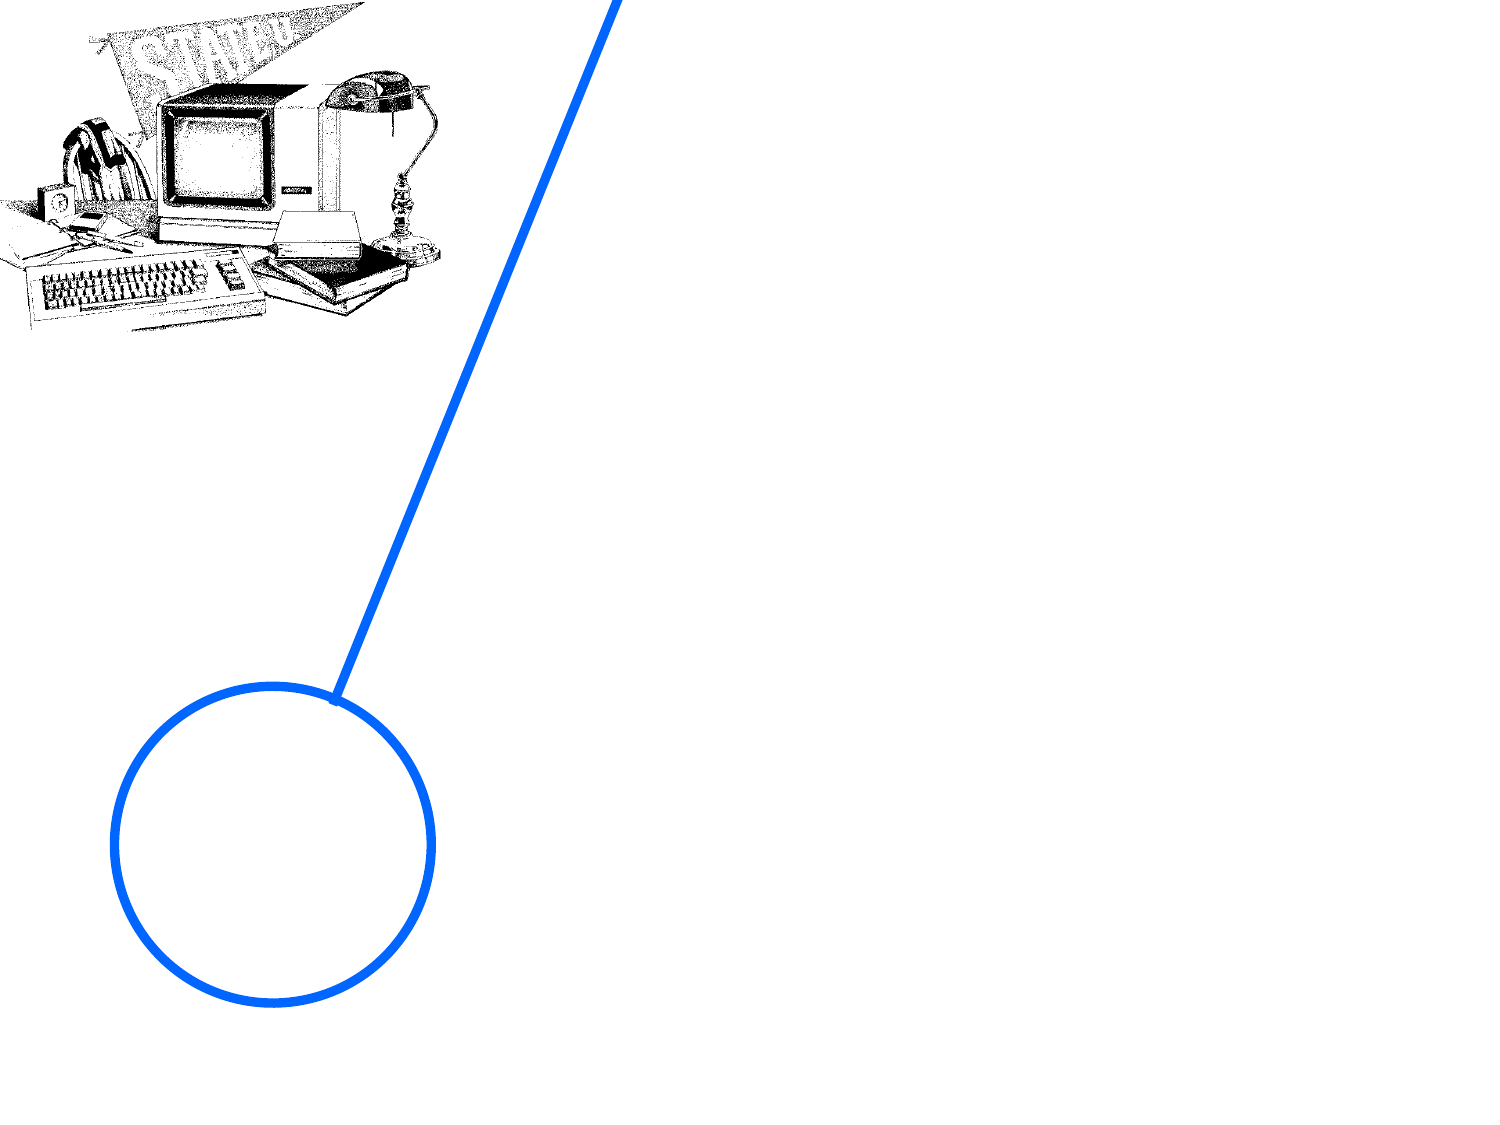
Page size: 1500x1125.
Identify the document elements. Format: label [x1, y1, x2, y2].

text_box [332, 0, 1211, 1046]
picture [0, 0, 332, 336]
